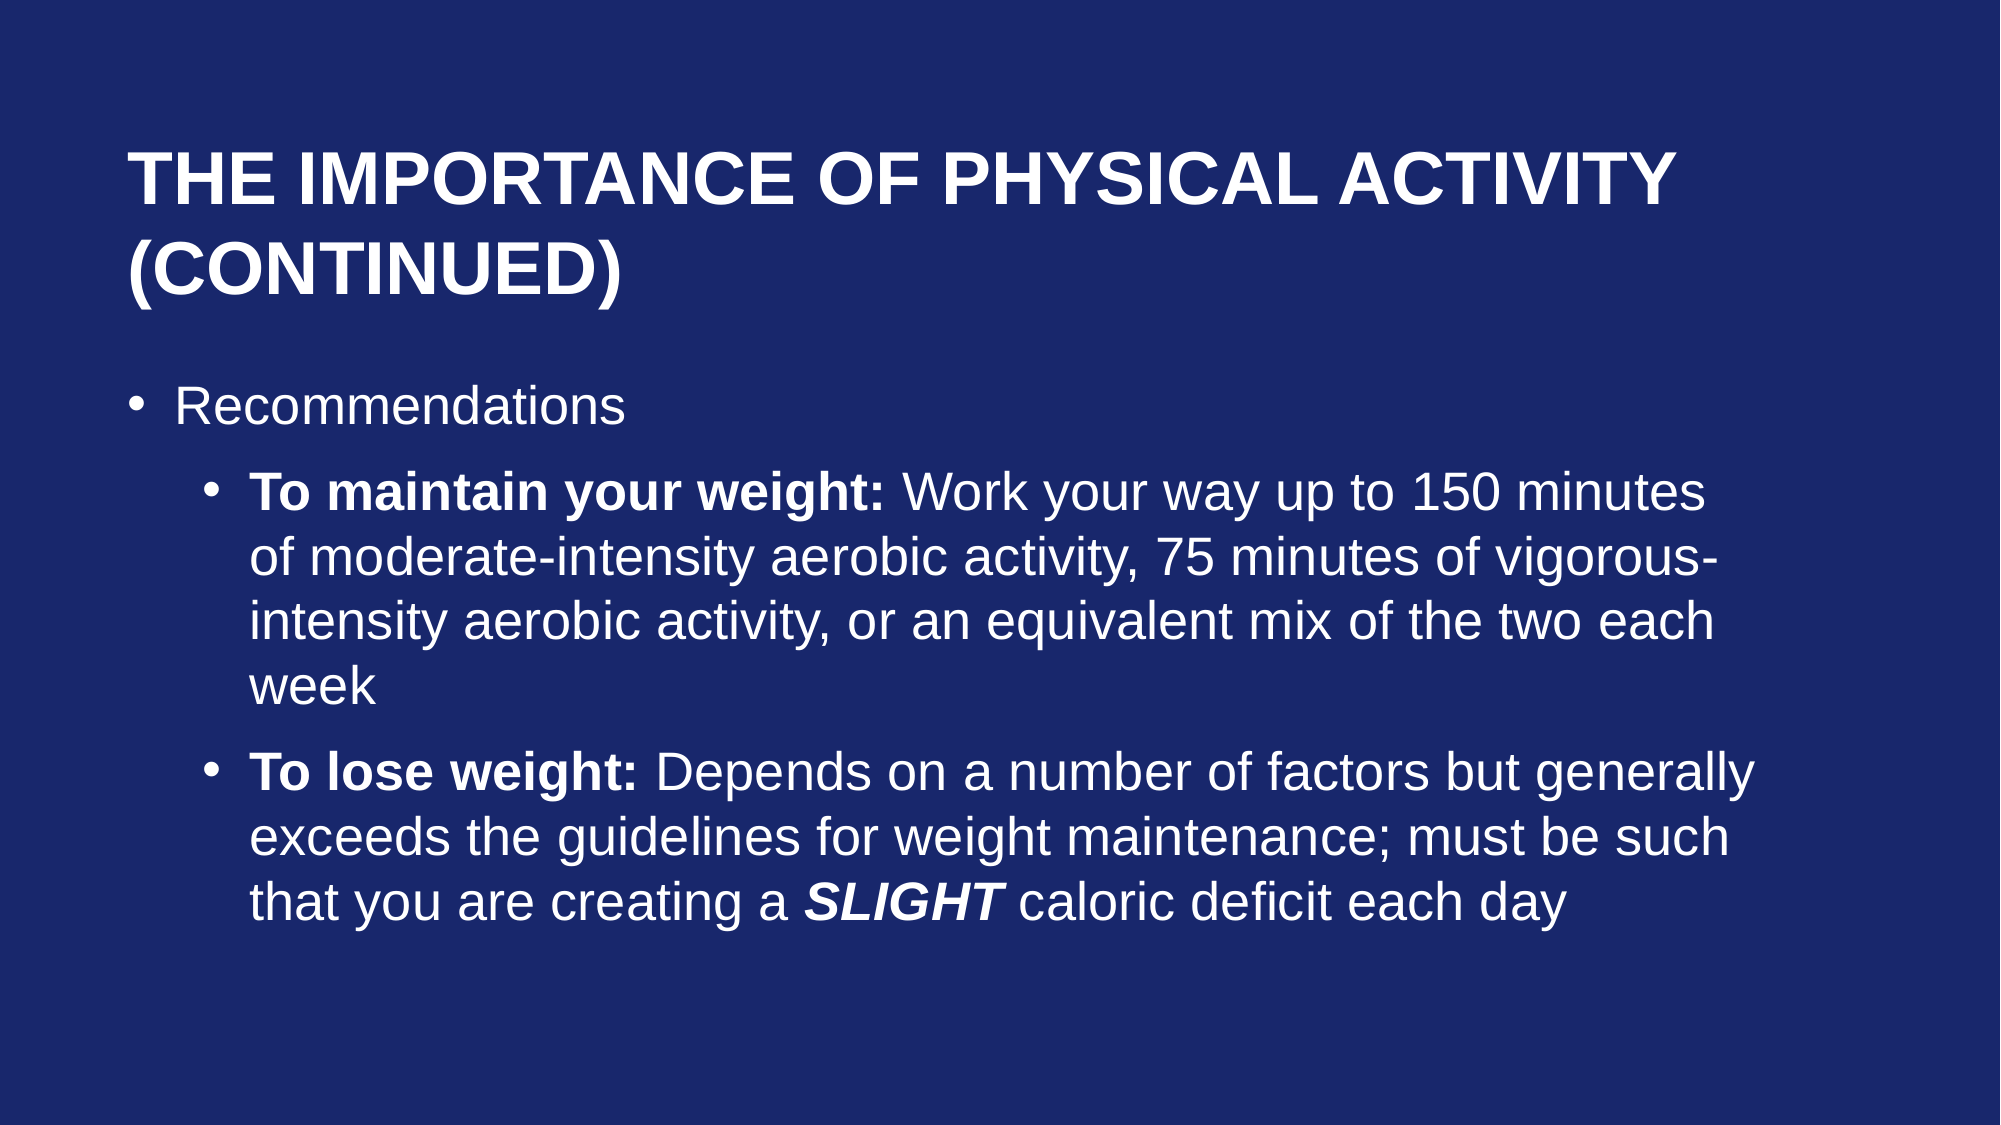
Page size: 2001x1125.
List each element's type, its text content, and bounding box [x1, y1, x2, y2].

title The importance of physical activity (continued) [112, 99, 1775, 339]
list Recommendations To maintain your weight: Work your way up to 150 minutes of moderate-intensity aerobic activity, 75 minutes of vigorous-intensity aerobic activity, or an equivalent mix of the two each week To lose weight: Depends on a number of factors but generally exceeds the guidelines for weight maintenance; must be such that you are creating a SLIGHT caloric deficit each day [112, 351, 1775, 950]
